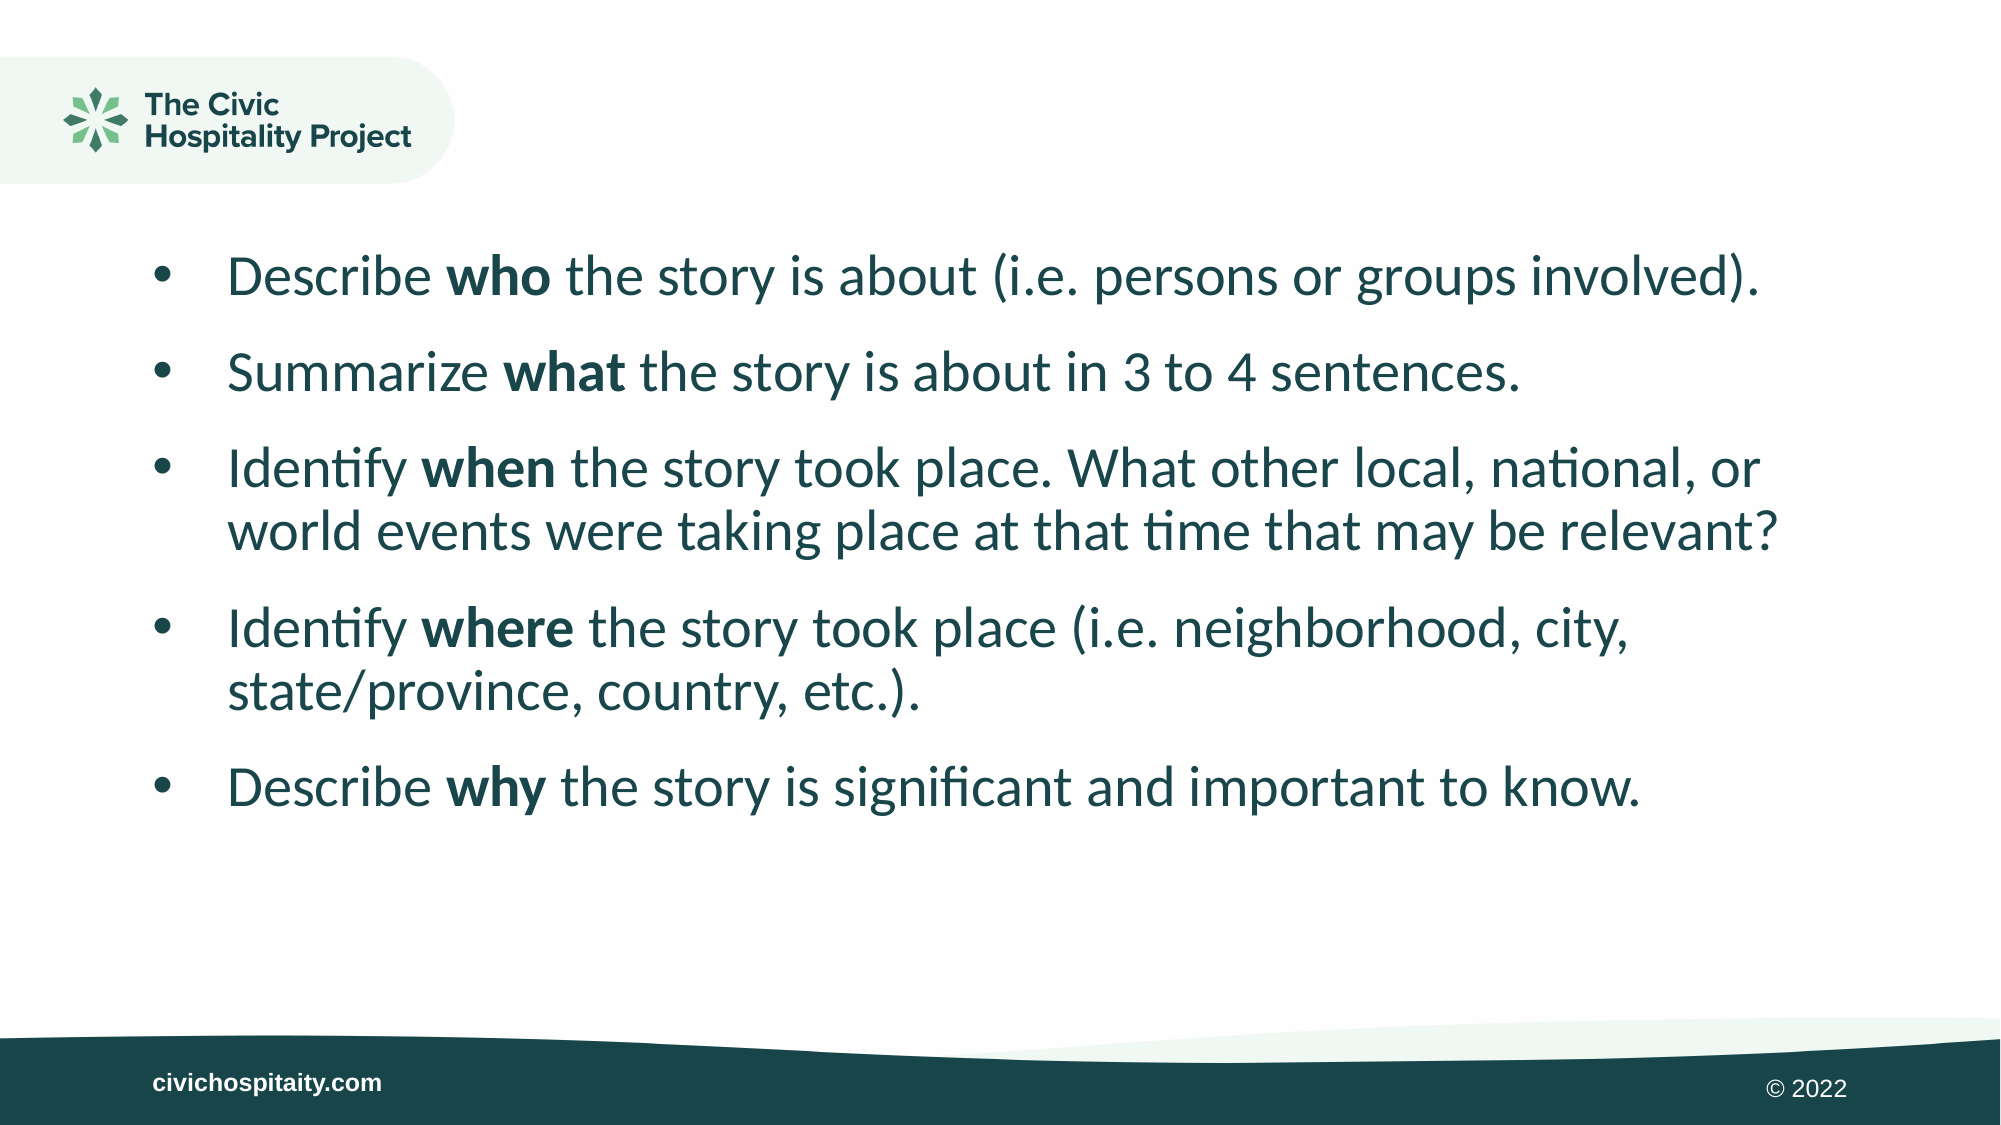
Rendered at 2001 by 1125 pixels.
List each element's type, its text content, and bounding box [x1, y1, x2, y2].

list Describe who the story is about (i.e. persons or groups involved). Summarize what the story is about in 3 to 4 sentences. Identify when the story took place. What other local, national, or world events were taking place at that time that may be relevant? Identify where the story took place (i.e. neighborhood, city, state/province, country, etc.). Describe why the story is significant and important to know. [137, 237, 1863, 989]
picture [0, 0, 2001, 1125]
